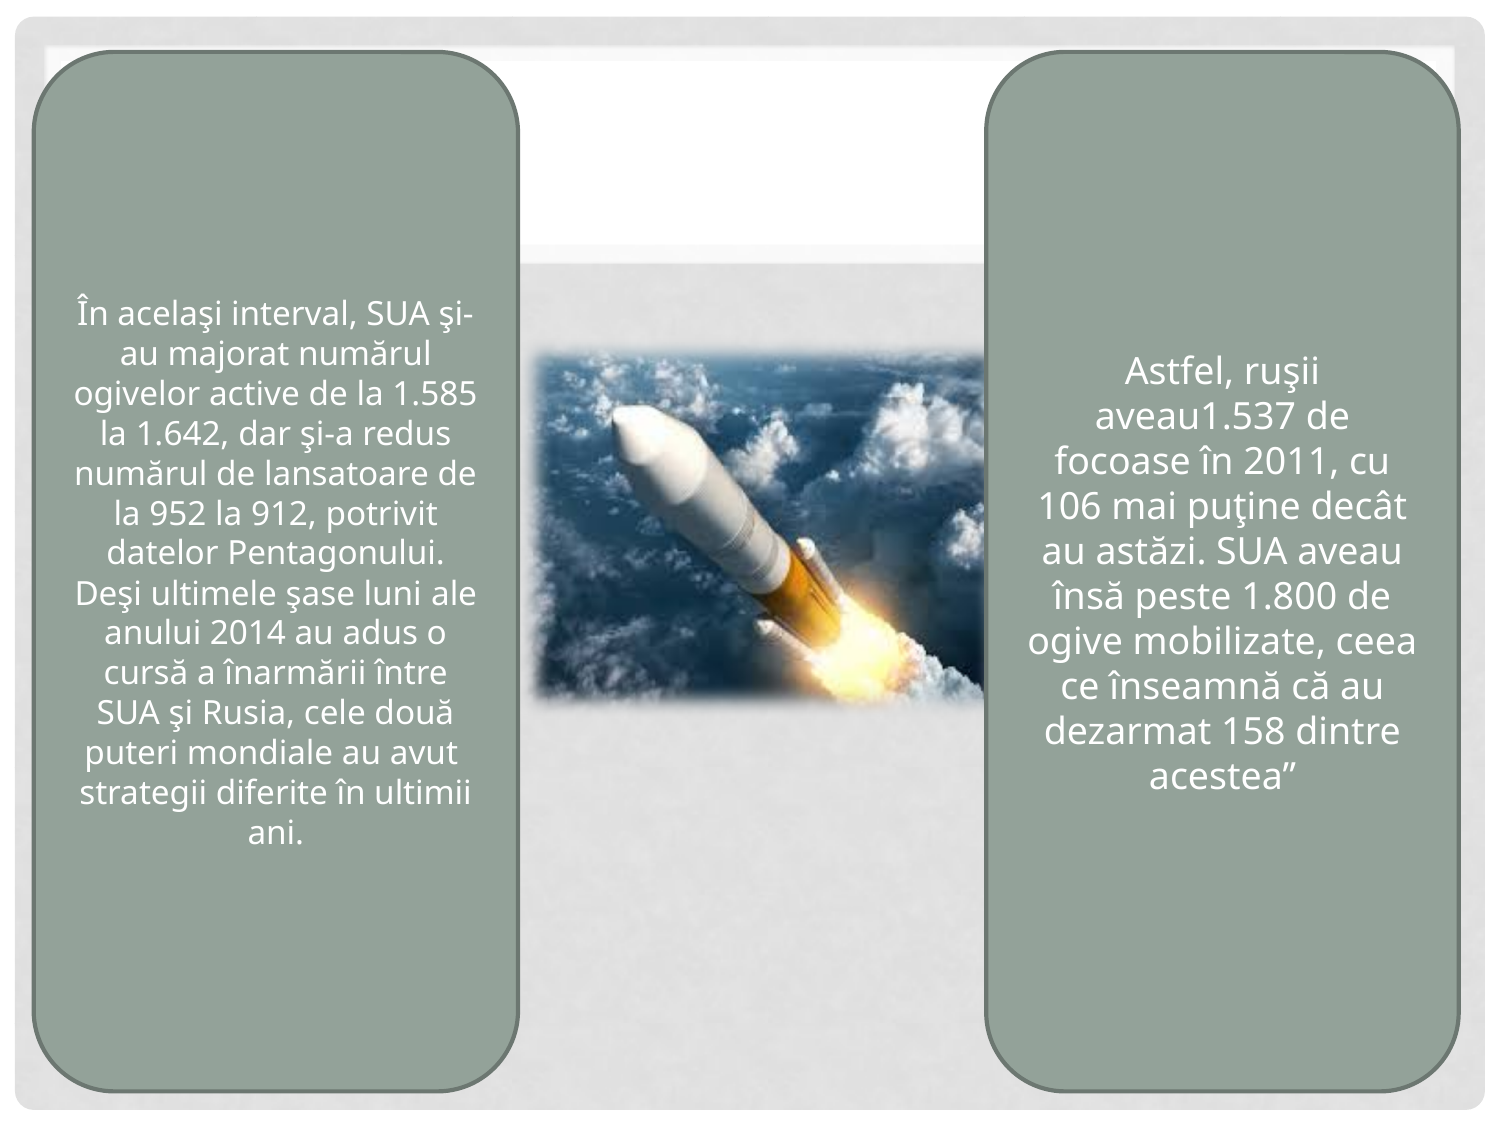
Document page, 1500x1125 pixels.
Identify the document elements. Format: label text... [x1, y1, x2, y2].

text_box Astfel, ruşii aveau1.537 de focoase în 2011, cu 106 mai puţine decât au astăzi. SUA aveau însă peste 1.800 de ogive mobilizate, ceea ce înseamnă că au dezarmat 158 dintre acestea” [984, 49, 1461, 1094]
text_box În acelaşi interval, SUA şi-au majorat numărul ogivelor active de la 1.585 la 1.642, dar şi-a redus numărul de lansatoare de la 952 la 912, potrivit datelor Pentagonului. Deşi ultimele şase luni ale anului 2014 au adus o cursă a înarmării între SUA şi Rusia, cele două puteri mondiale au avut strategii diferite în ultimii ani. [31, 49, 521, 1094]
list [517, 337, 1010, 717]
